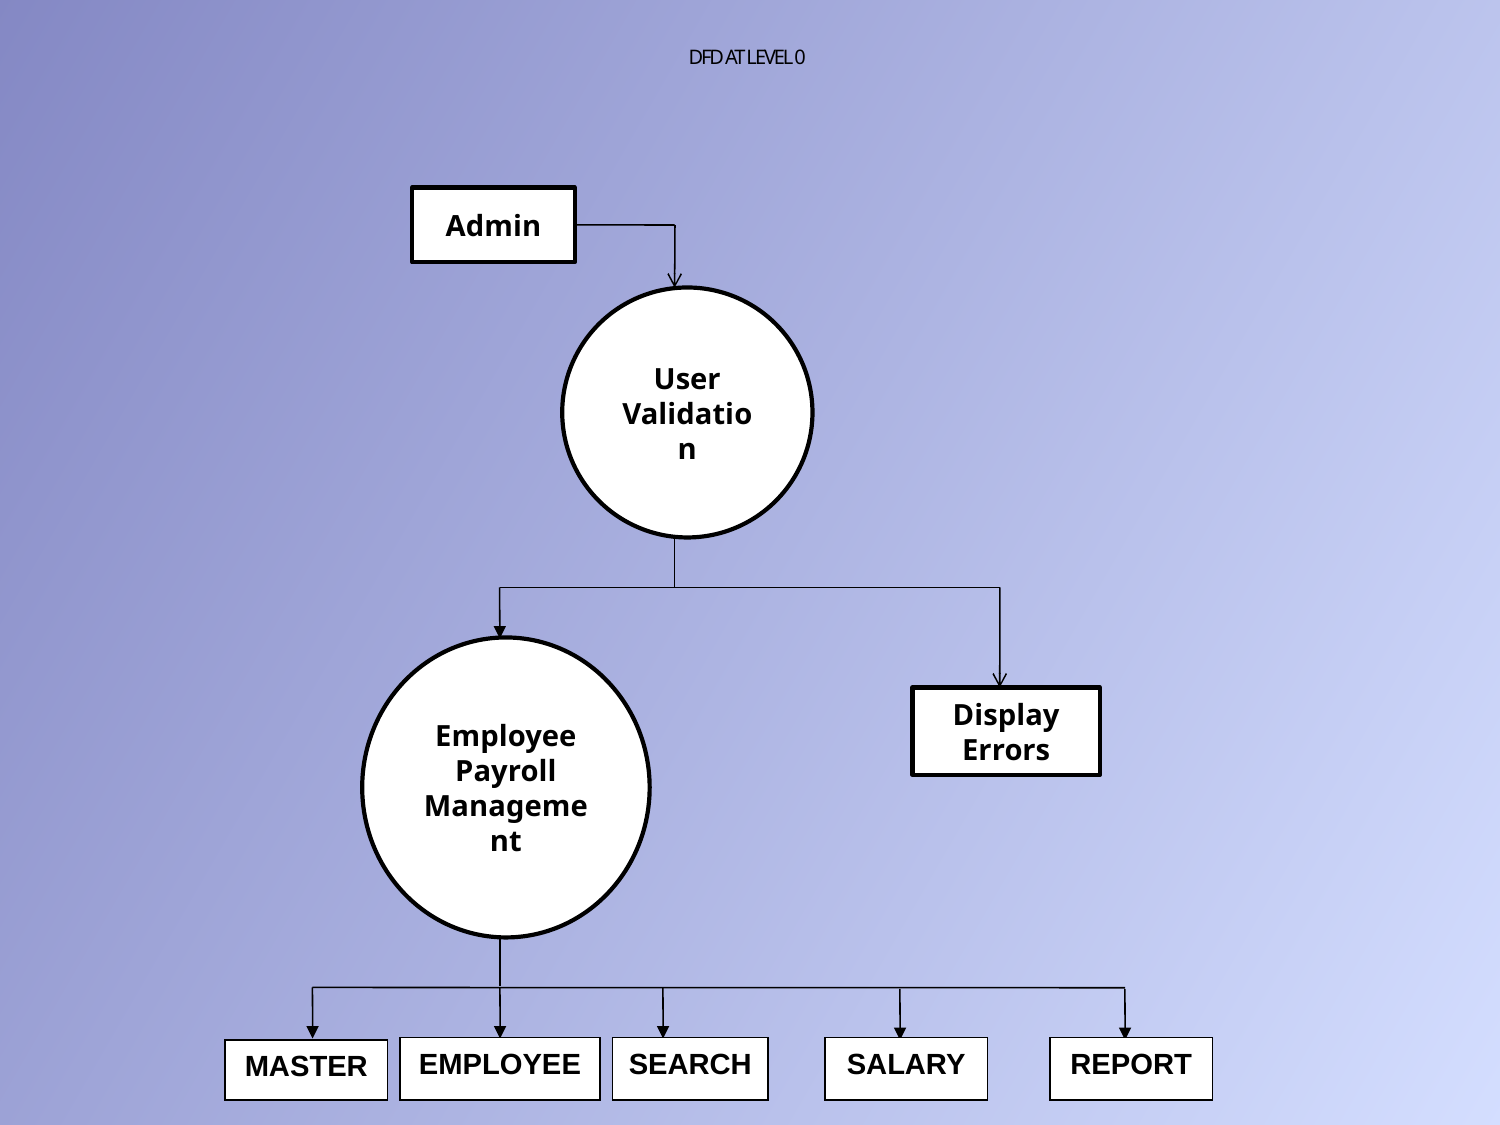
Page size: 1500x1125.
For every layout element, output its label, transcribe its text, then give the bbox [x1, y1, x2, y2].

text_box User Validation [560, 285, 815, 540]
text_box [1118, 992, 1132, 1037]
text_box [493, 997, 507, 1037]
text_box EMPLOYEE [399, 1037, 600, 1100]
text_box Display Errors [910, 685, 1102, 777]
title DFD AT LEVEL 0 [75, 37, 1425, 175]
text_box SALARY [824, 1037, 988, 1100]
text_box [893, 997, 907, 1037]
text_box [306, 994, 319, 1039]
text_box [656, 997, 670, 1037]
text_box MASTER [224, 1040, 388, 1100]
text_box SEARCH [612, 1037, 768, 1100]
text_box [493, 594, 506, 635]
text_box REPORT [1049, 1037, 1213, 1100]
text_box Employee Payroll Management [360, 635, 652, 940]
text_box Admin [410, 185, 577, 264]
